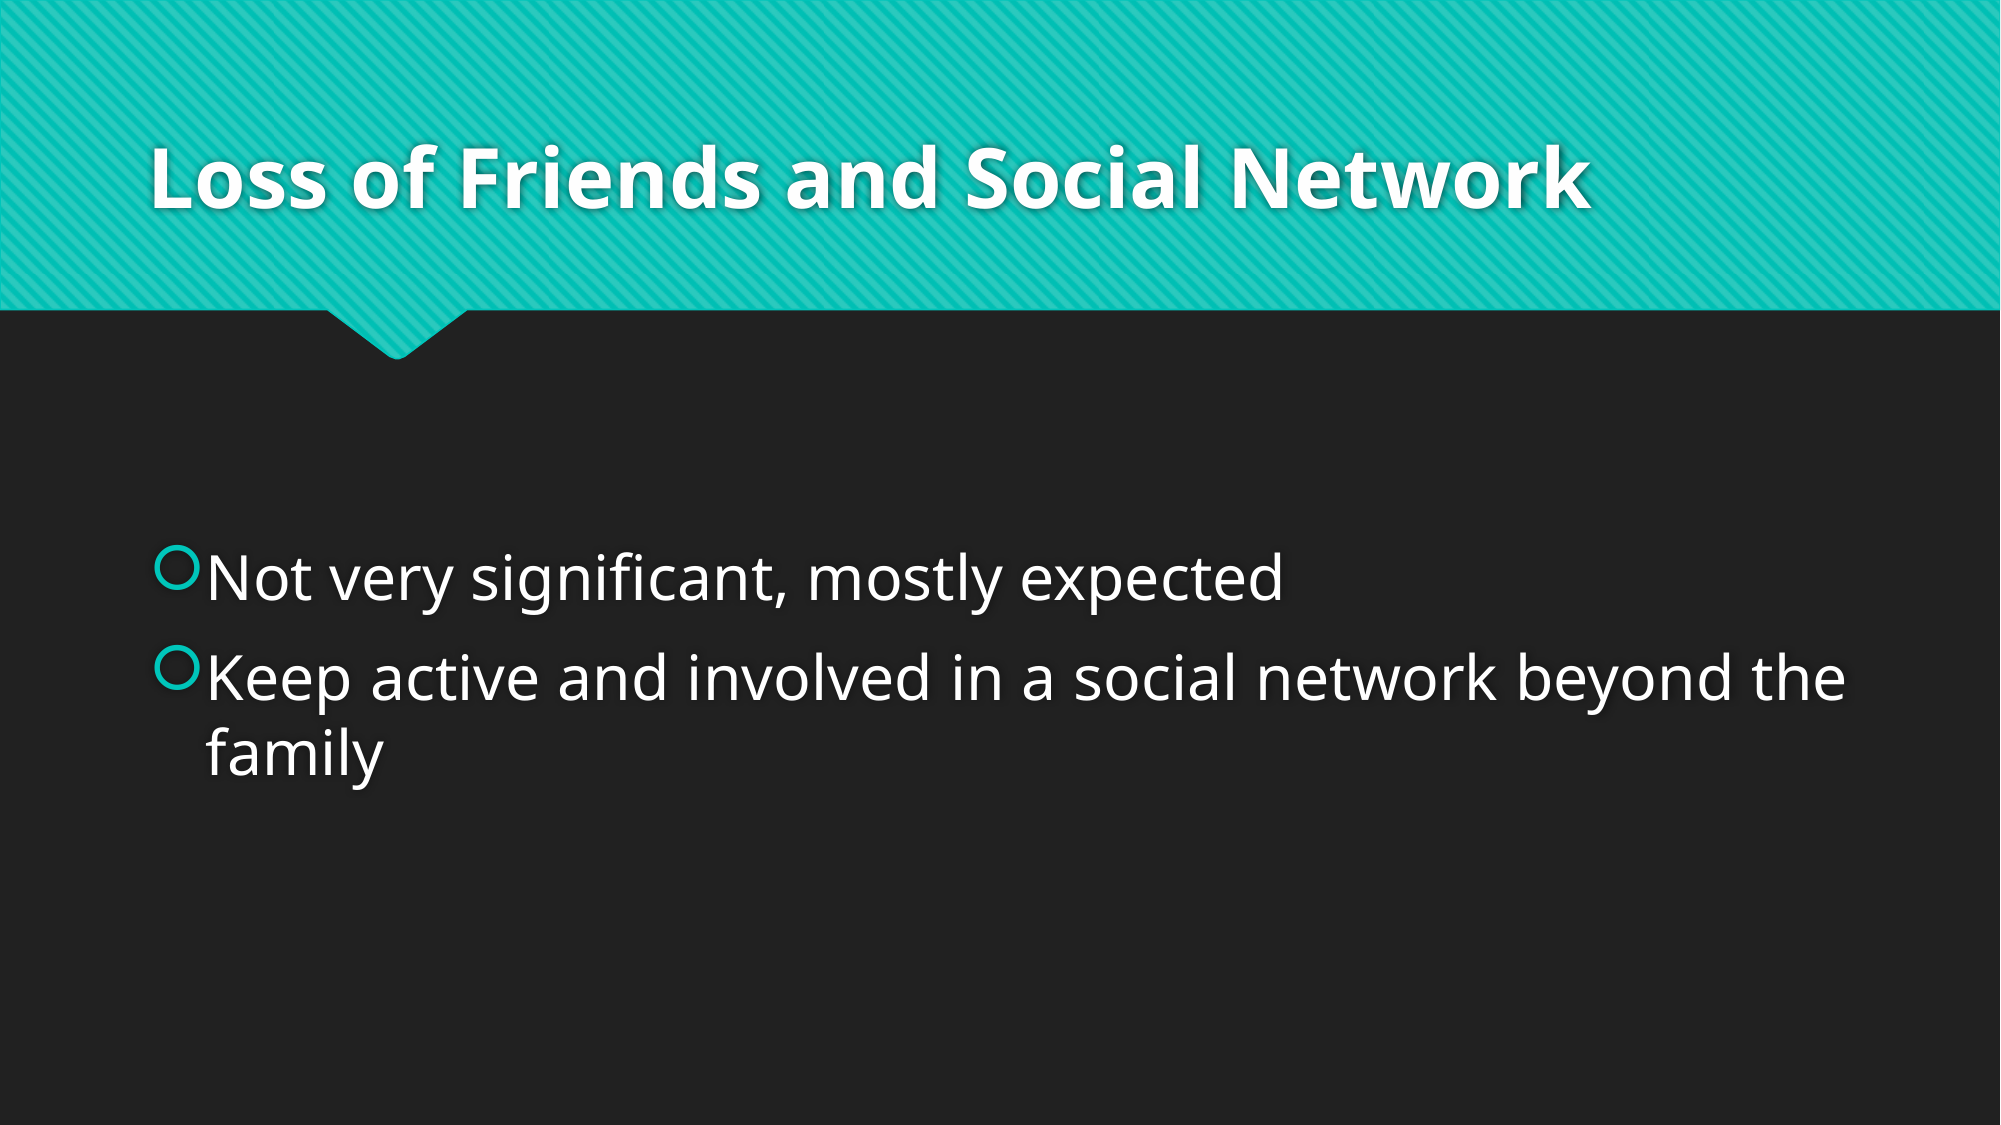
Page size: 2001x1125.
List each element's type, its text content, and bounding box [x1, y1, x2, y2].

title Loss of Friends and Social Network [132, 73, 1868, 233]
list Not very significant, mostly expected Keep active and involved in a social network beyond the family [134, 364, 1866, 962]
